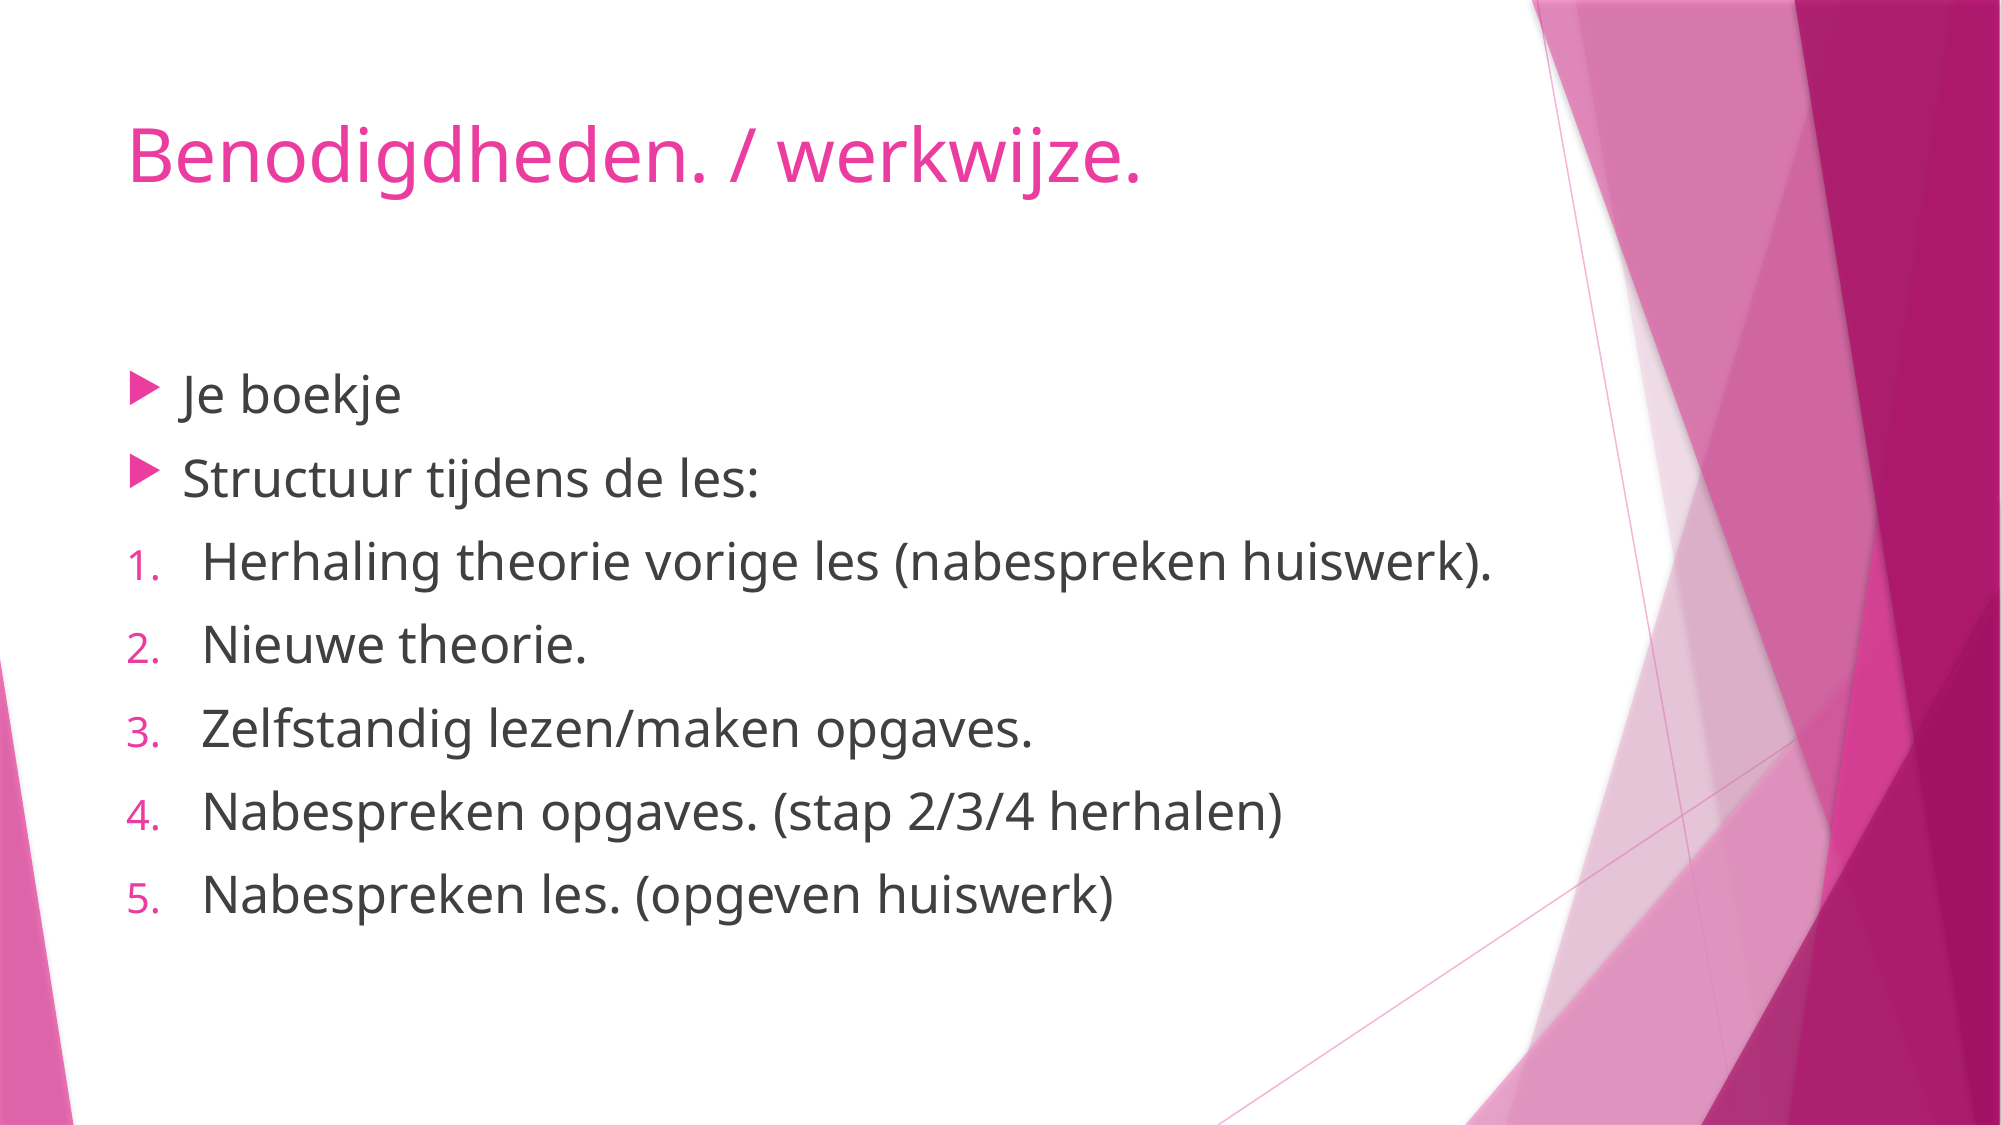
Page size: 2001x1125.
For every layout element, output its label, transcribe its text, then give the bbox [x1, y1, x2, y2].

title Benodigdheden. / werkwijze. [111, 99, 1522, 317]
list Je boekje Structuur tijdens de les: Herhaling theorie vorige les (nabespreken huiswerk). Nieuwe theorie. Zelfstandig lezen/maken opgaves. Nabespreken opgaves. (stap 2/3/4 herhalen) Nabespreken les. (opgeven huiswerk) [111, 354, 1522, 992]
